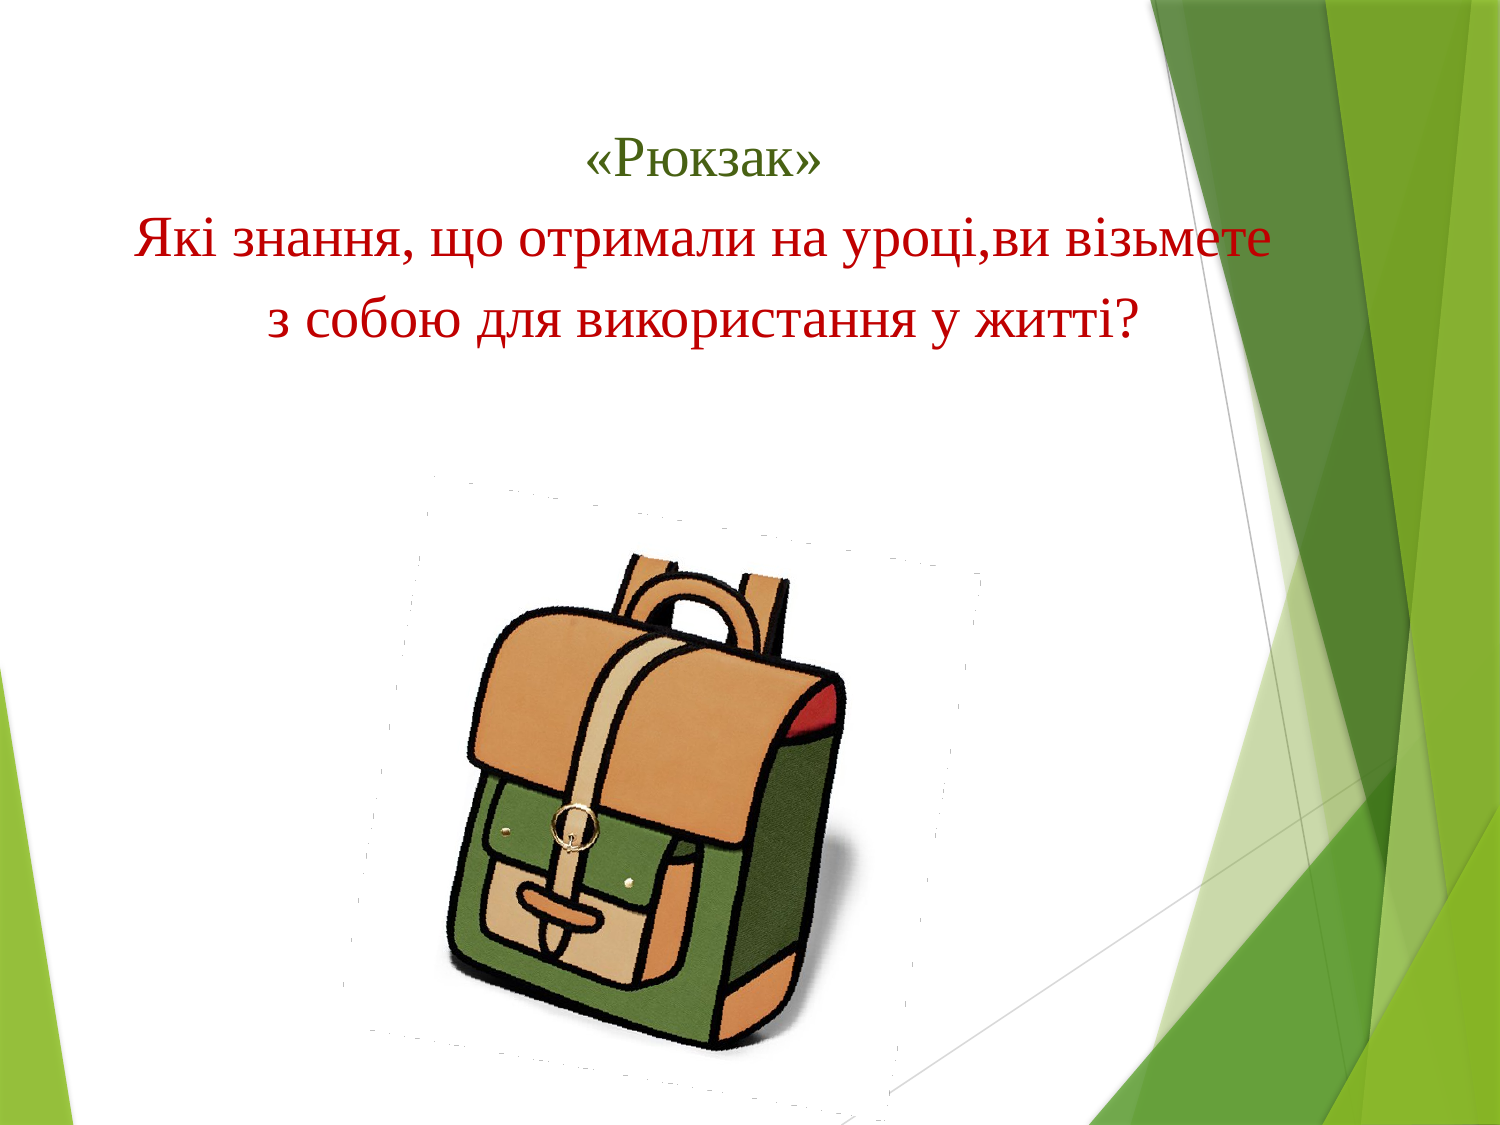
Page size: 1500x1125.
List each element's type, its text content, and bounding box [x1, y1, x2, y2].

picture [338, 477, 981, 1121]
title «Рюкзак» Які знання, що отримали на уроці,ви візьмете з собою для використання у житті? [99, 99, 1294, 516]
